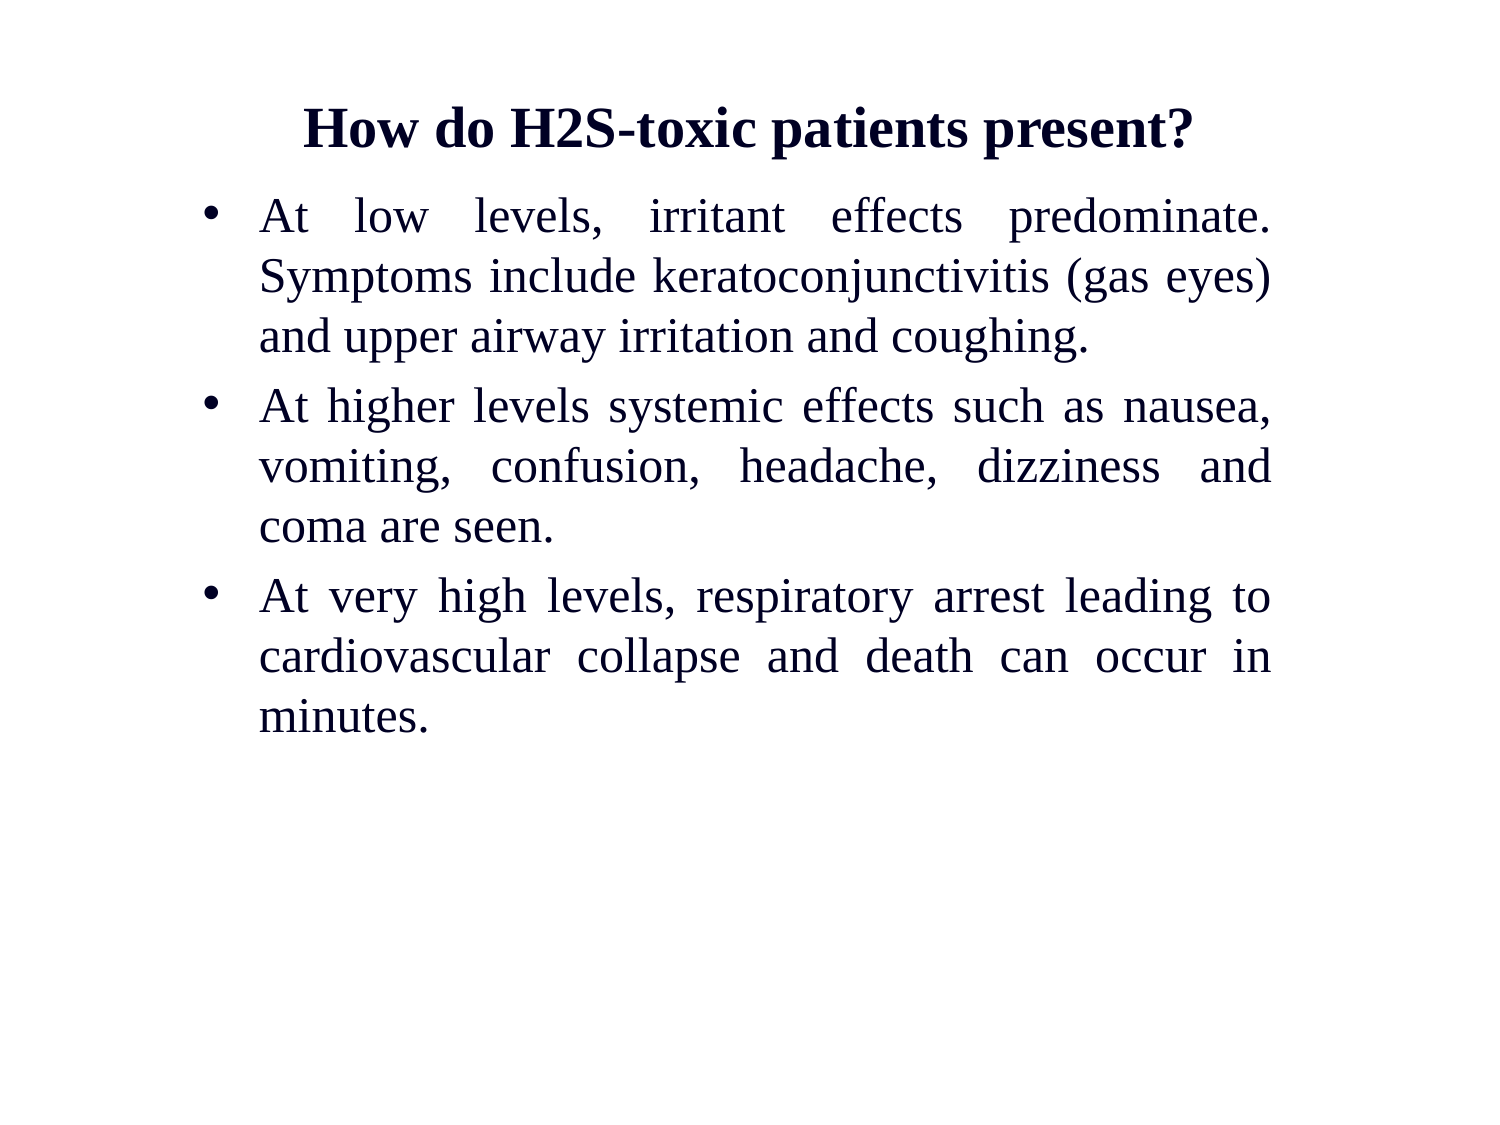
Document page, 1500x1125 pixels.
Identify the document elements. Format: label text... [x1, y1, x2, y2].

list At low levels, irritant effects predominate. Symptoms include keratoconjunctivitis (gas eyes) and upper airway irritation and coughing. At higher levels systemic effects such as nausea, vomiting, confusion, headache, dizziness and coma are seen. At very high levels, respiratory arrest leading to cardiovascular collapse and death can occur in minutes. [187, 174, 1288, 988]
title How do H2S-toxic patients present? [75, 47, 1425, 200]
